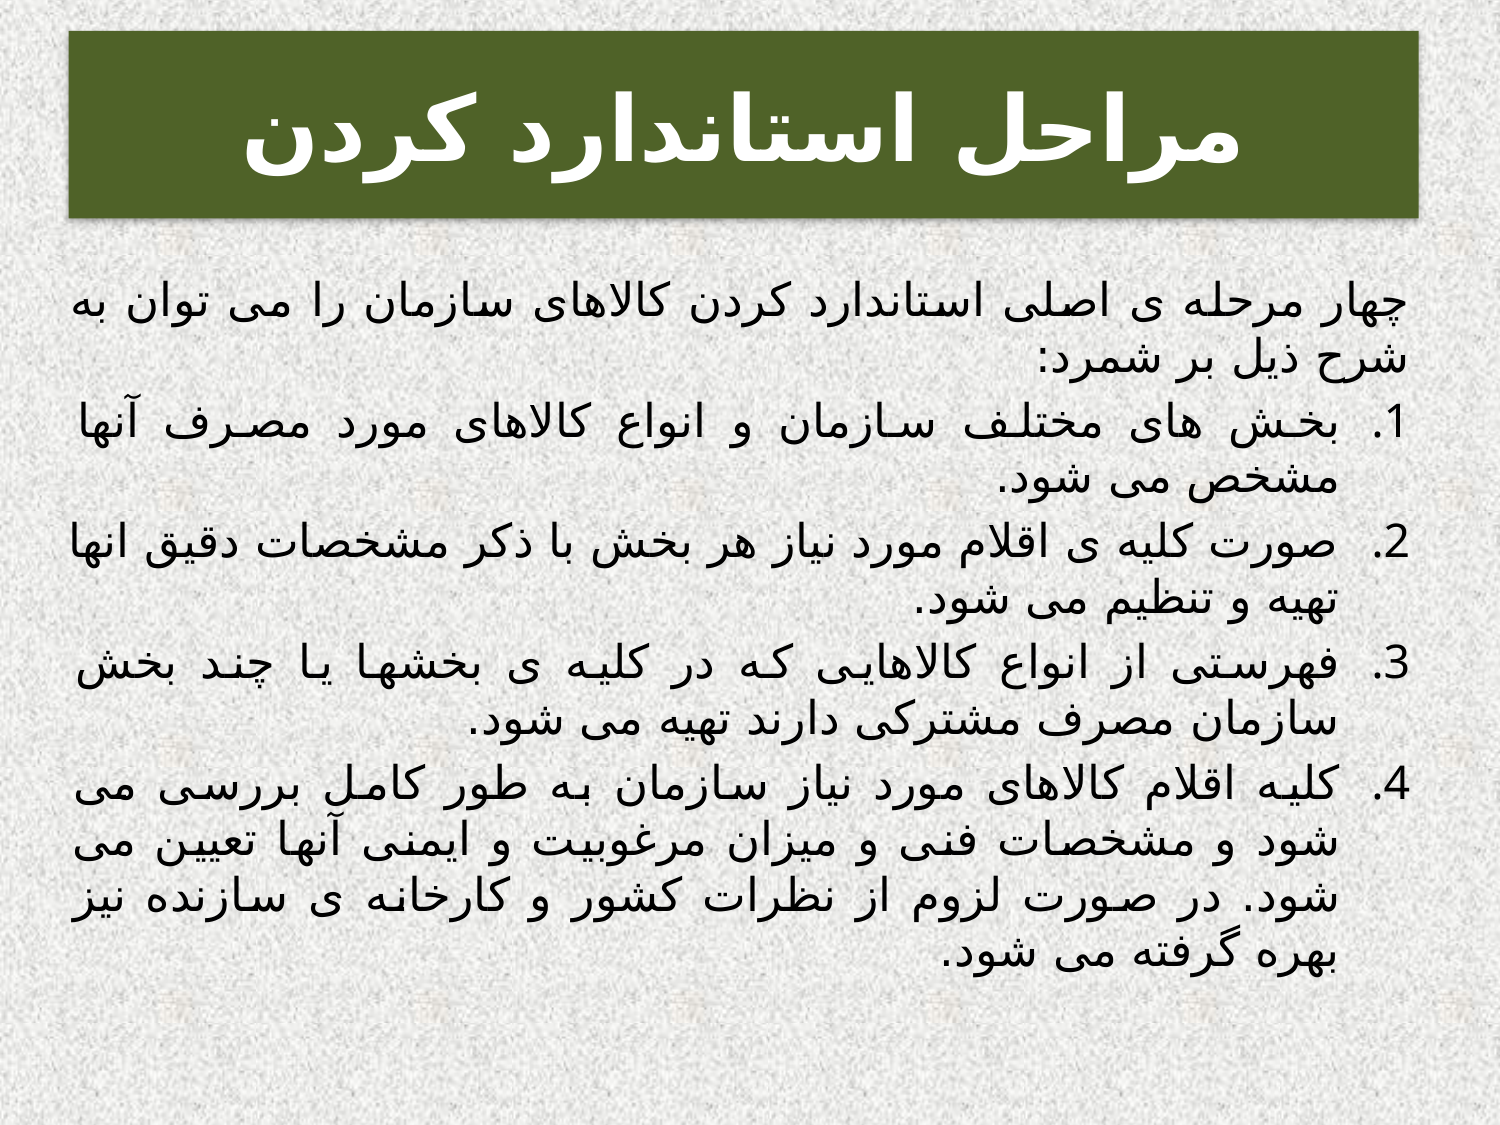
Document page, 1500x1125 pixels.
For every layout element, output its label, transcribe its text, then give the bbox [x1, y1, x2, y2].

picture [0, 0, 1500, 1125]
title مراحل استاندارد کردن [68, 30, 1419, 219]
list چهار مرحله ی اصلی استاندارد کردن کالاهای سازمان را می توان به شرح ذیل بر شمرد: بخش های مختلف سازمان و انواع کالاهای مورد مصرف آنها مشخص می شود. صورت کلیه ی اقلام مورد نیاز هر بخش با ذکر مشخصات دقیق انها تهیه و تنظیم می شود. فهرستی از انواع کالاهایی که در کلیه ی بخشها یا چند بخش سازمان مصرف مشترکی دارند تهیه می شود. کلیه اقلام کالاهای مورد نیاز سازمان به طور کامل بررسی می شود و مشخصات فنی و میزان مرغوبیت و ایمنی آنها تعیین می شود. در صورت لزوم از نظرات کشور و کارخانه ی سازنده نیز بهره گرفته می شود. [53, 262, 1425, 988]
